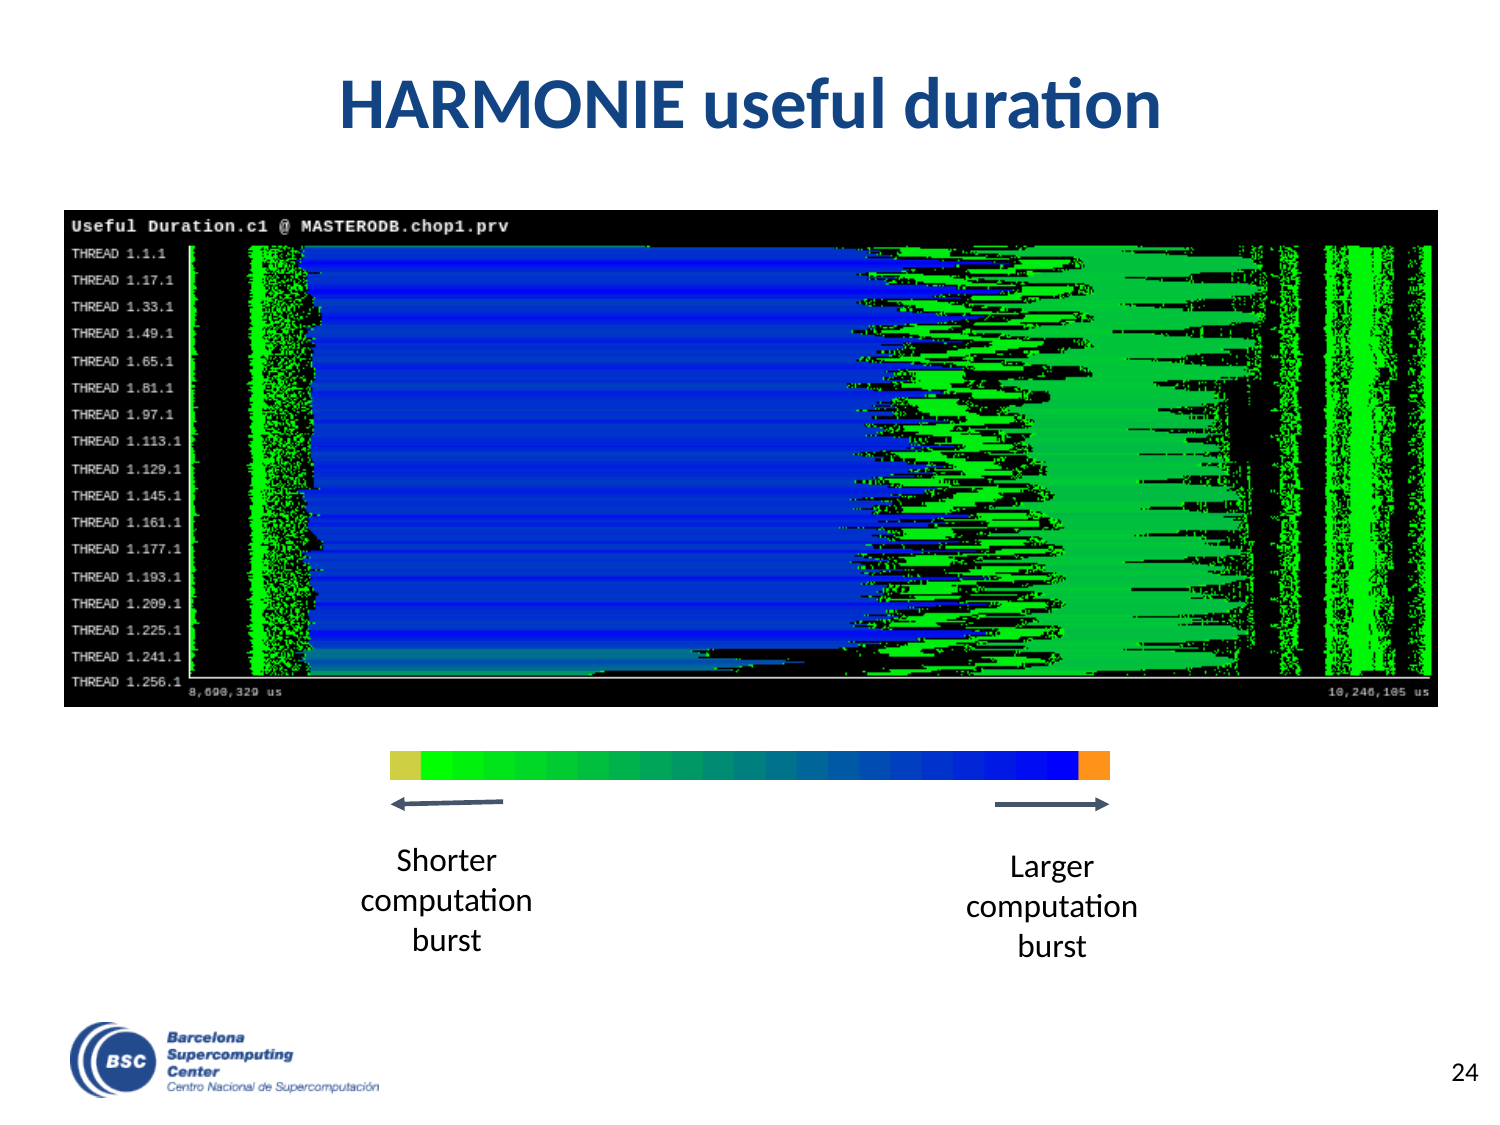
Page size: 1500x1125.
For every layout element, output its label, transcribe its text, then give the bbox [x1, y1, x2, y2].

picture [390, 750, 765, 780]
text_box Shorter computation burst [339, 823, 555, 988]
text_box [390, 801, 504, 805]
picture [64, 209, 1439, 708]
text_box Larger computation burst [944, 829, 1160, 984]
picture [70, 1022, 379, 1098]
picture [828, 750, 1110, 780]
title HARMONIE useful duration [76, 35, 1427, 174]
slide_number ‹#› [1403, 1038, 1494, 1125]
